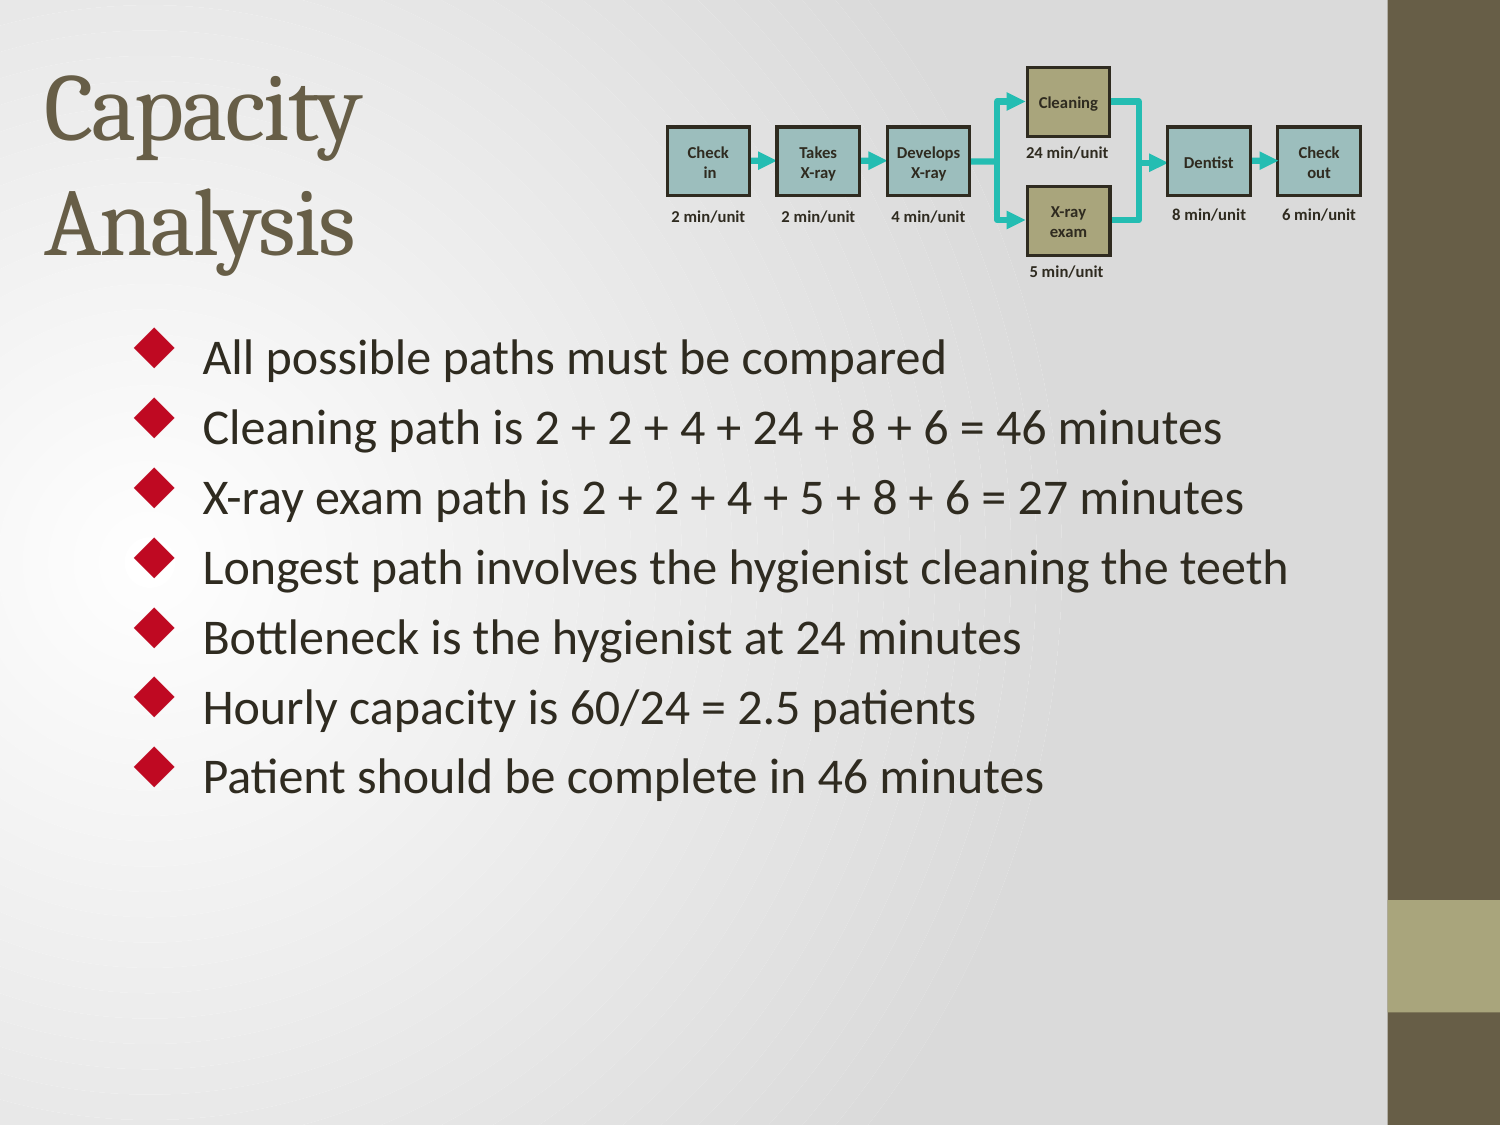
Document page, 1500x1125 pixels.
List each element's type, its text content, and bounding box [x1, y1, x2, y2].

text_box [653, 67, 1375, 290]
title Capacity Analysis [29, 23, 625, 297]
list All possible paths must be compared Cleaning path is 2 + 2 + 4 + 24 + 8 + 6 = 46 minutes X-ray exam path is 2 + 2 + 4 + 5 + 8 + 6 = 27 minutes Longest path involves the hygienist cleaning the teeth Bottleneck is the hygienist at 24 minutes Hourly capacity is 60/24 = 2.5 patients Patient should be complete in 46 minutes [114, 316, 1390, 1061]
